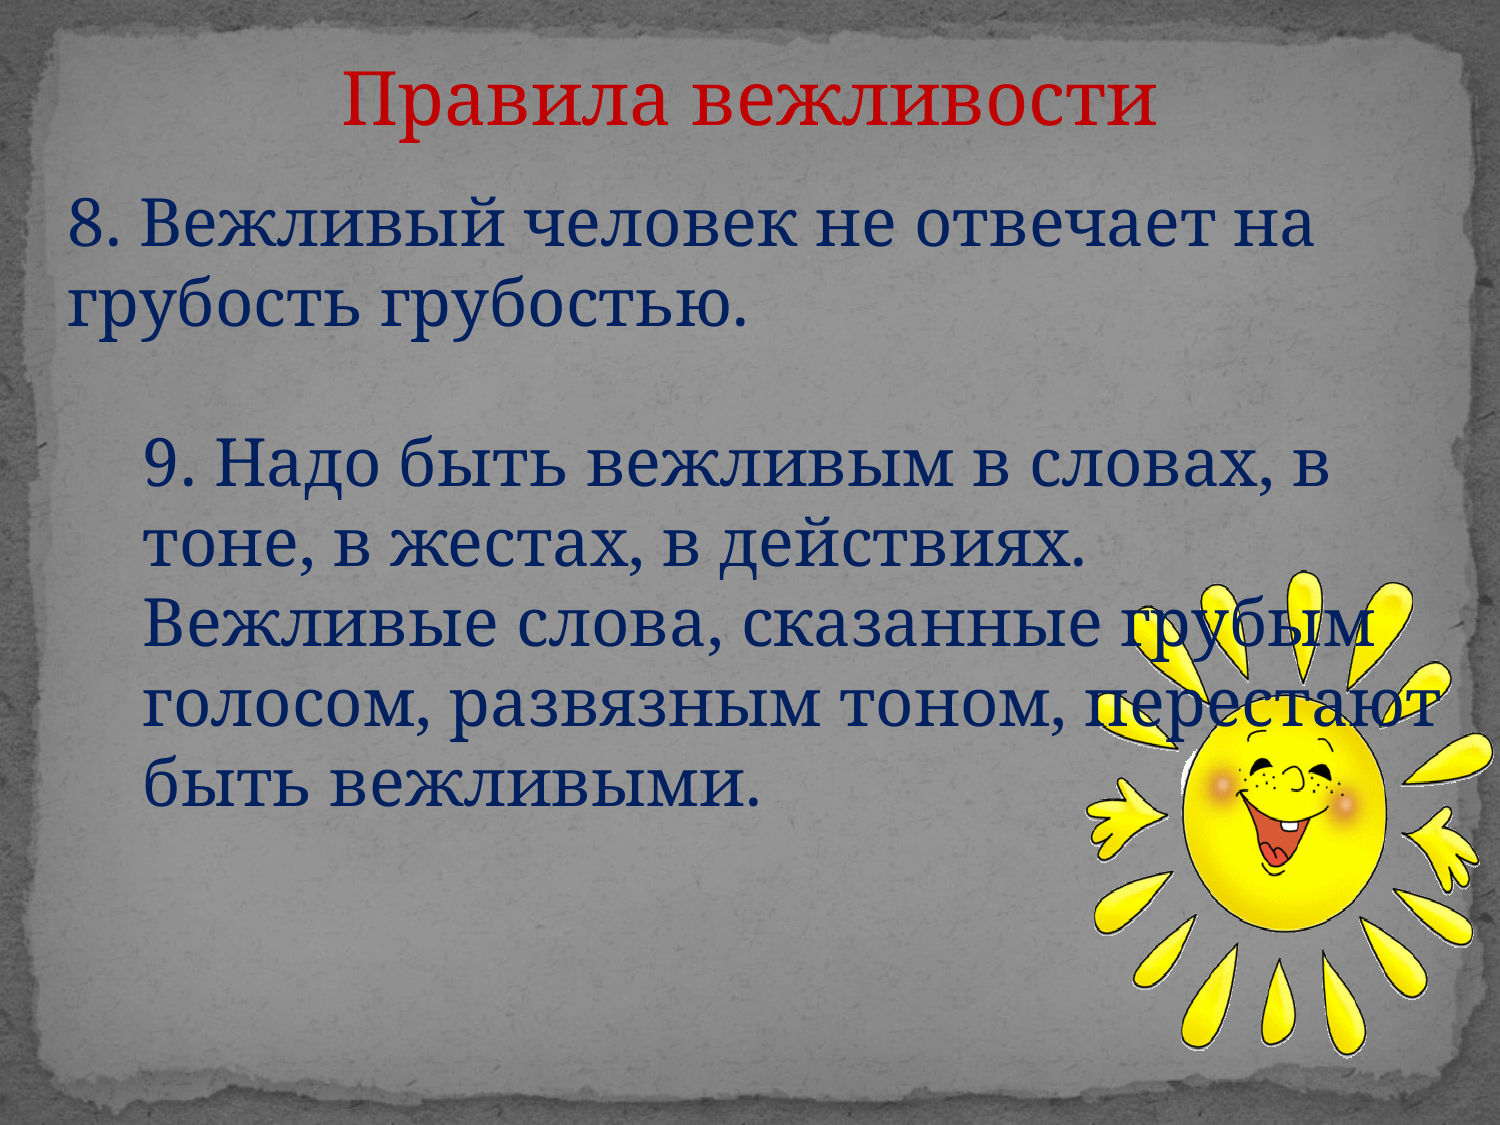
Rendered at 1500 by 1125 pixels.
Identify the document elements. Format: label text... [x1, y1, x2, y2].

text_box Правила вежливости [0, 42, 1500, 148]
picture [1068, 562, 1500, 1067]
text_box 8. Вежливый человек не отвечает на грубость грубостью. 9. Надо быть вежливым в словах, в тоне, в жестах, в действиях. Вежливые слова, сказанные грубым голосом, развязным тоном, перестают быть вежливыми. [53, 172, 1471, 1125]
